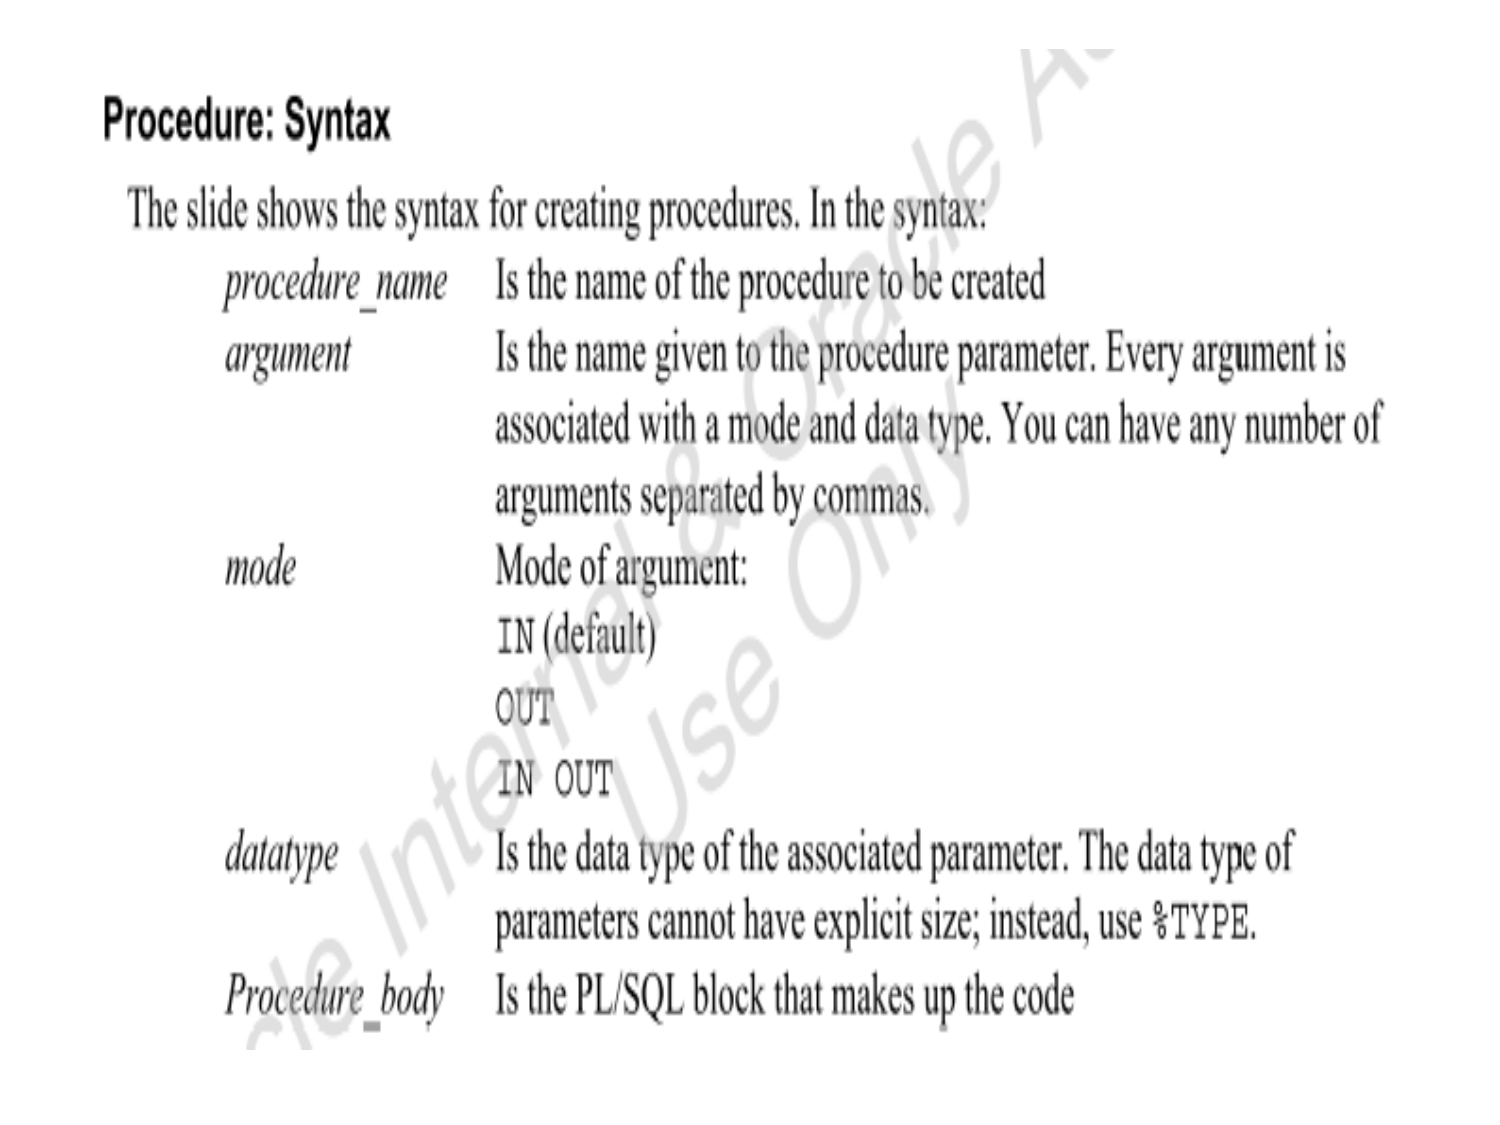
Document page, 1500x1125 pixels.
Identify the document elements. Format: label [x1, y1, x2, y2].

picture [74, 49, 1426, 1051]
